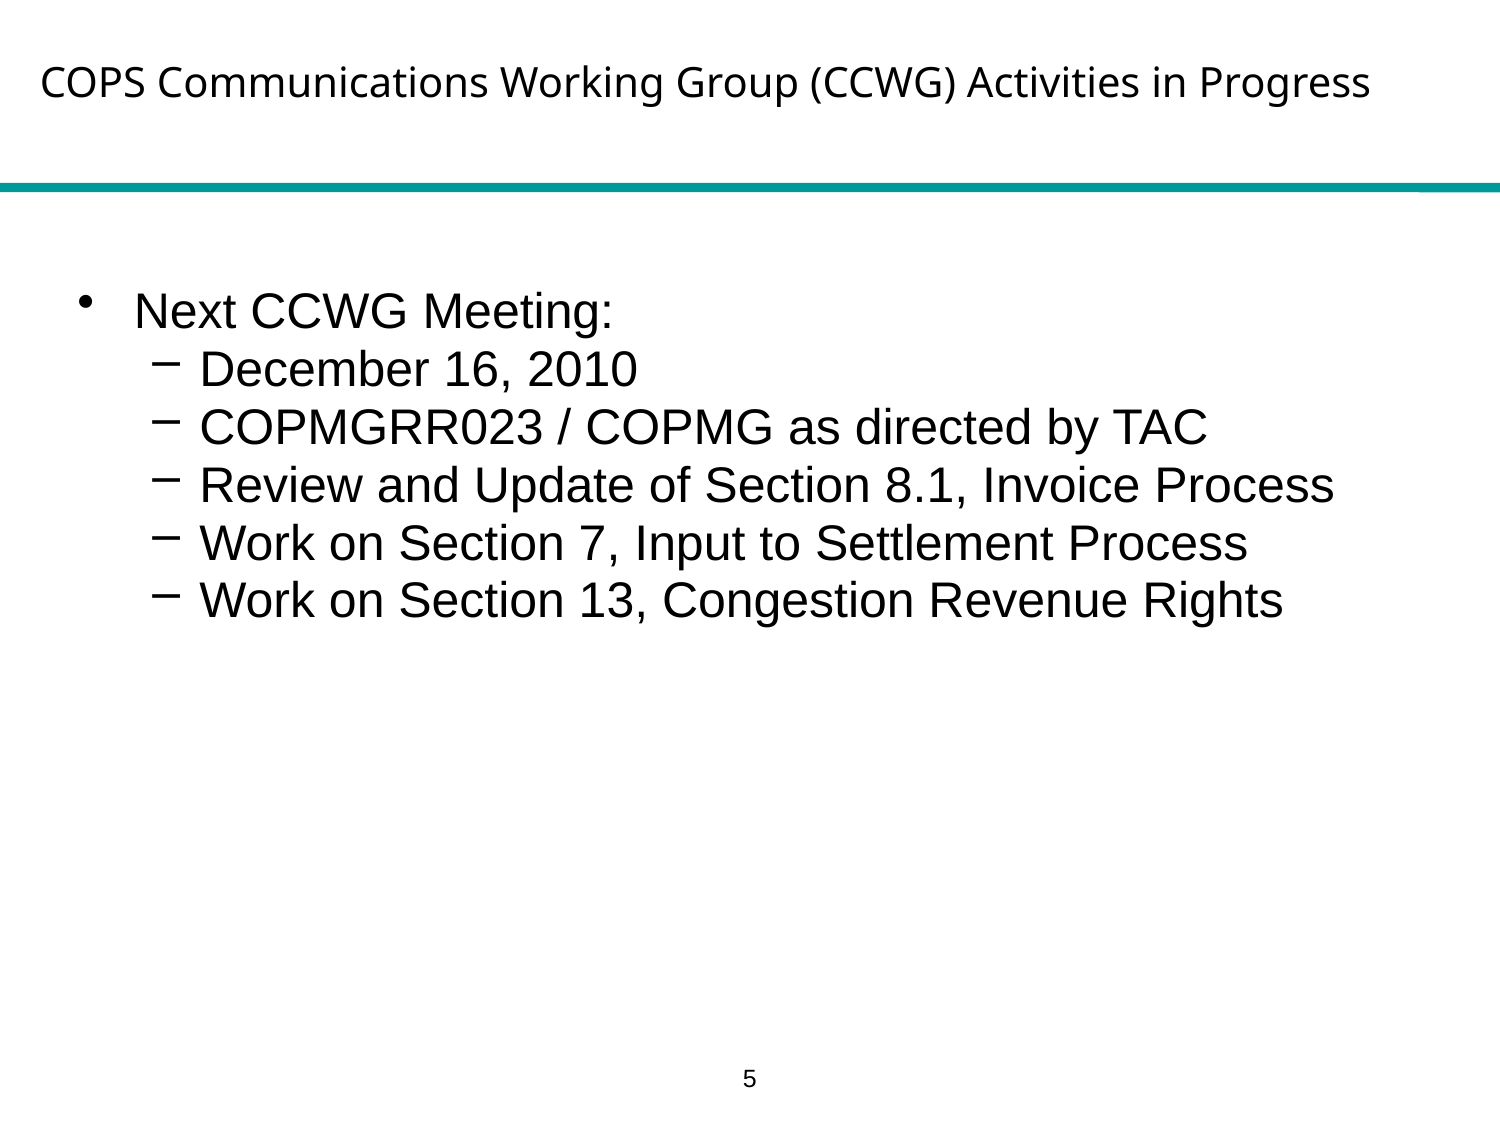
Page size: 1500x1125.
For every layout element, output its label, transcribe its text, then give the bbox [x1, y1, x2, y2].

list Next CCWG Meeting: December 16, 2010 COPMGRR023 / COPMG as directed by TAC Review and Update of Section 8.1, Invoice Process Work on Section 7, Input to Settlement Process Work on Section 13, Congestion Revenue Rights [62, 212, 1438, 1076]
title COPS Communications Working Group (CCWG) Activities in Progress [24, 24, 1451, 138]
text_box 5 [512, 1024, 988, 1100]
